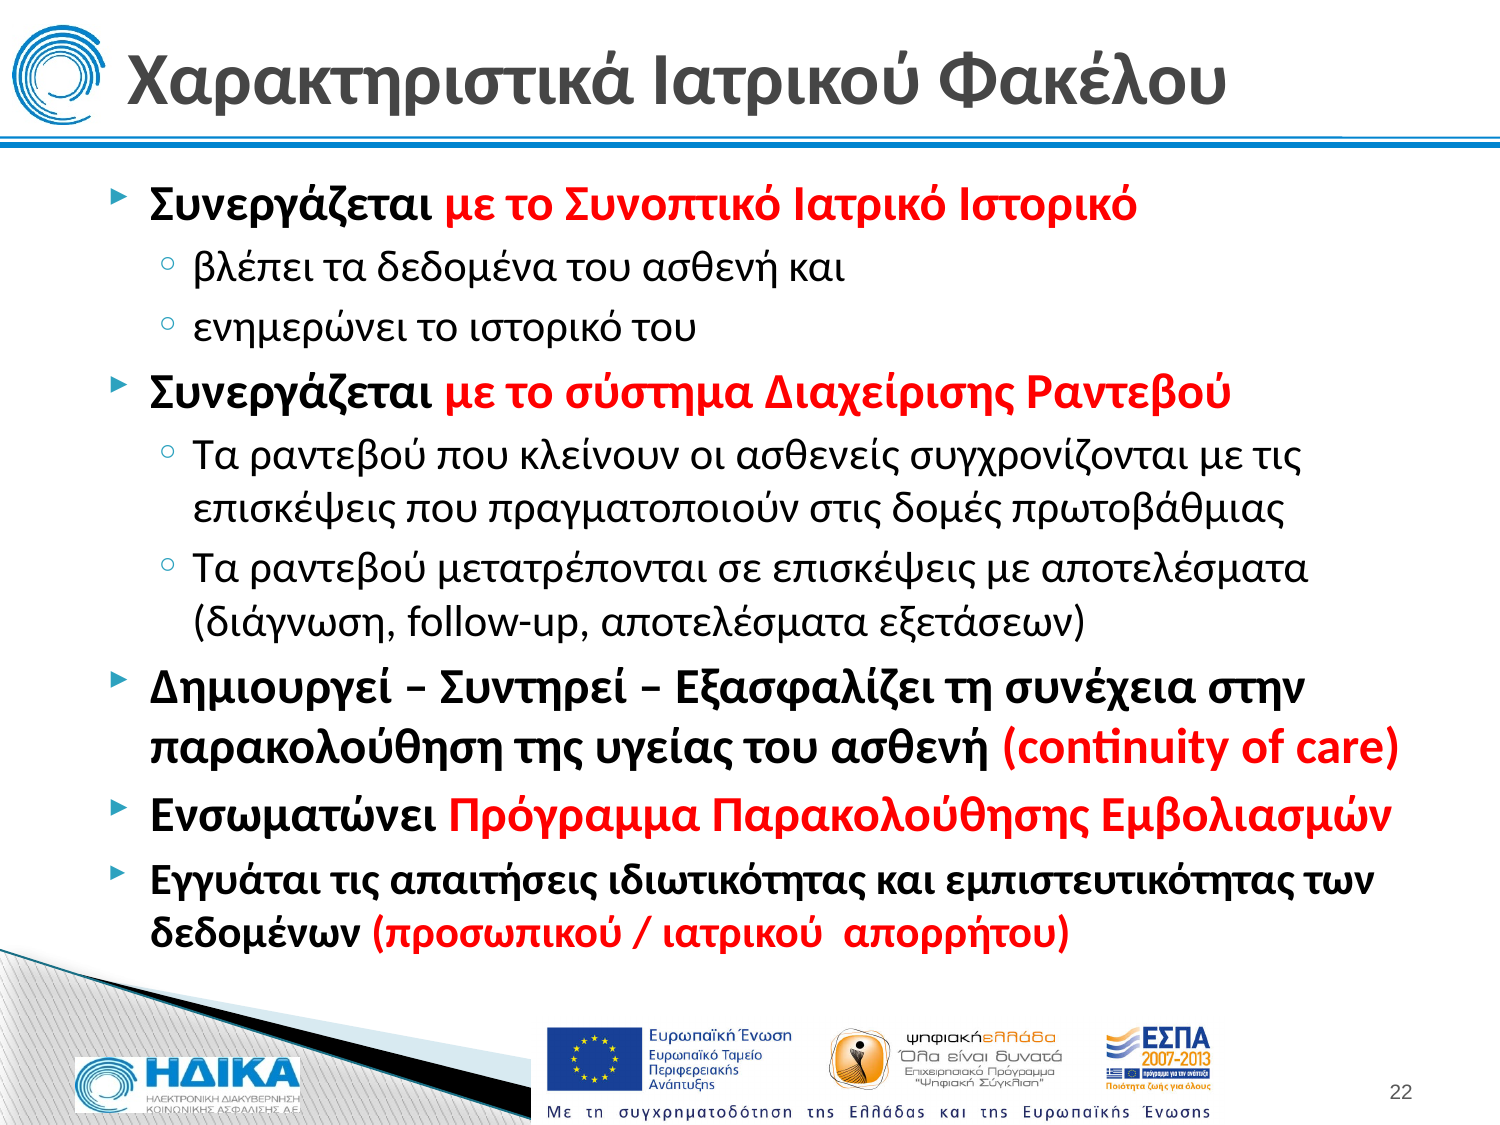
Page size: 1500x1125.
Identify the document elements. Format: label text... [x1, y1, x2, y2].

picture [75, 1057, 300, 1113]
title Χαρακτηριστικά Ιατρικού Φακέλου [112, 12, 1425, 138]
picture [531, 1016, 1225, 1125]
slide_number 22 [1367, 1051, 1428, 1112]
picture [12, 24, 112, 125]
list Συνεργάζεται με το Συνοπτικό Ιατρικό Ιστορικό βλέπει τα δεδομένα του ασθενή και ενημερώνει το ιστορικό του Συνεργάζεται με το σύστημα Διαχείρισης Ραντεβού Τα ραντεβού που κλείνουν οι ασθενείς συγχρονίζονται με τις επισκέψεις που πραγματοποιούν στις δομές πρωτοβάθμιας Τα ραντεβού μετατρέπονται σε επισκέψεις με αποτελέσματα (διάγνωση, follow-up, αποτελέσματα εξετάσεων) Δημιουργεί – Συντηρεί – Εξασφαλίζει τη συνέχεια στην παρακολούθηση της υγείας του ασθενή (continuity of care) Ενσωματώνει Πρόγραμμα Παρακολούθησης Εμβολιασμών Εγγυάται τις απαιτήσεις ιδιωτικότητας και εμπιστευτικότητας των δεδομένων (προσωπικού / ιατρικού απορρήτου) [74, 162, 1426, 986]
